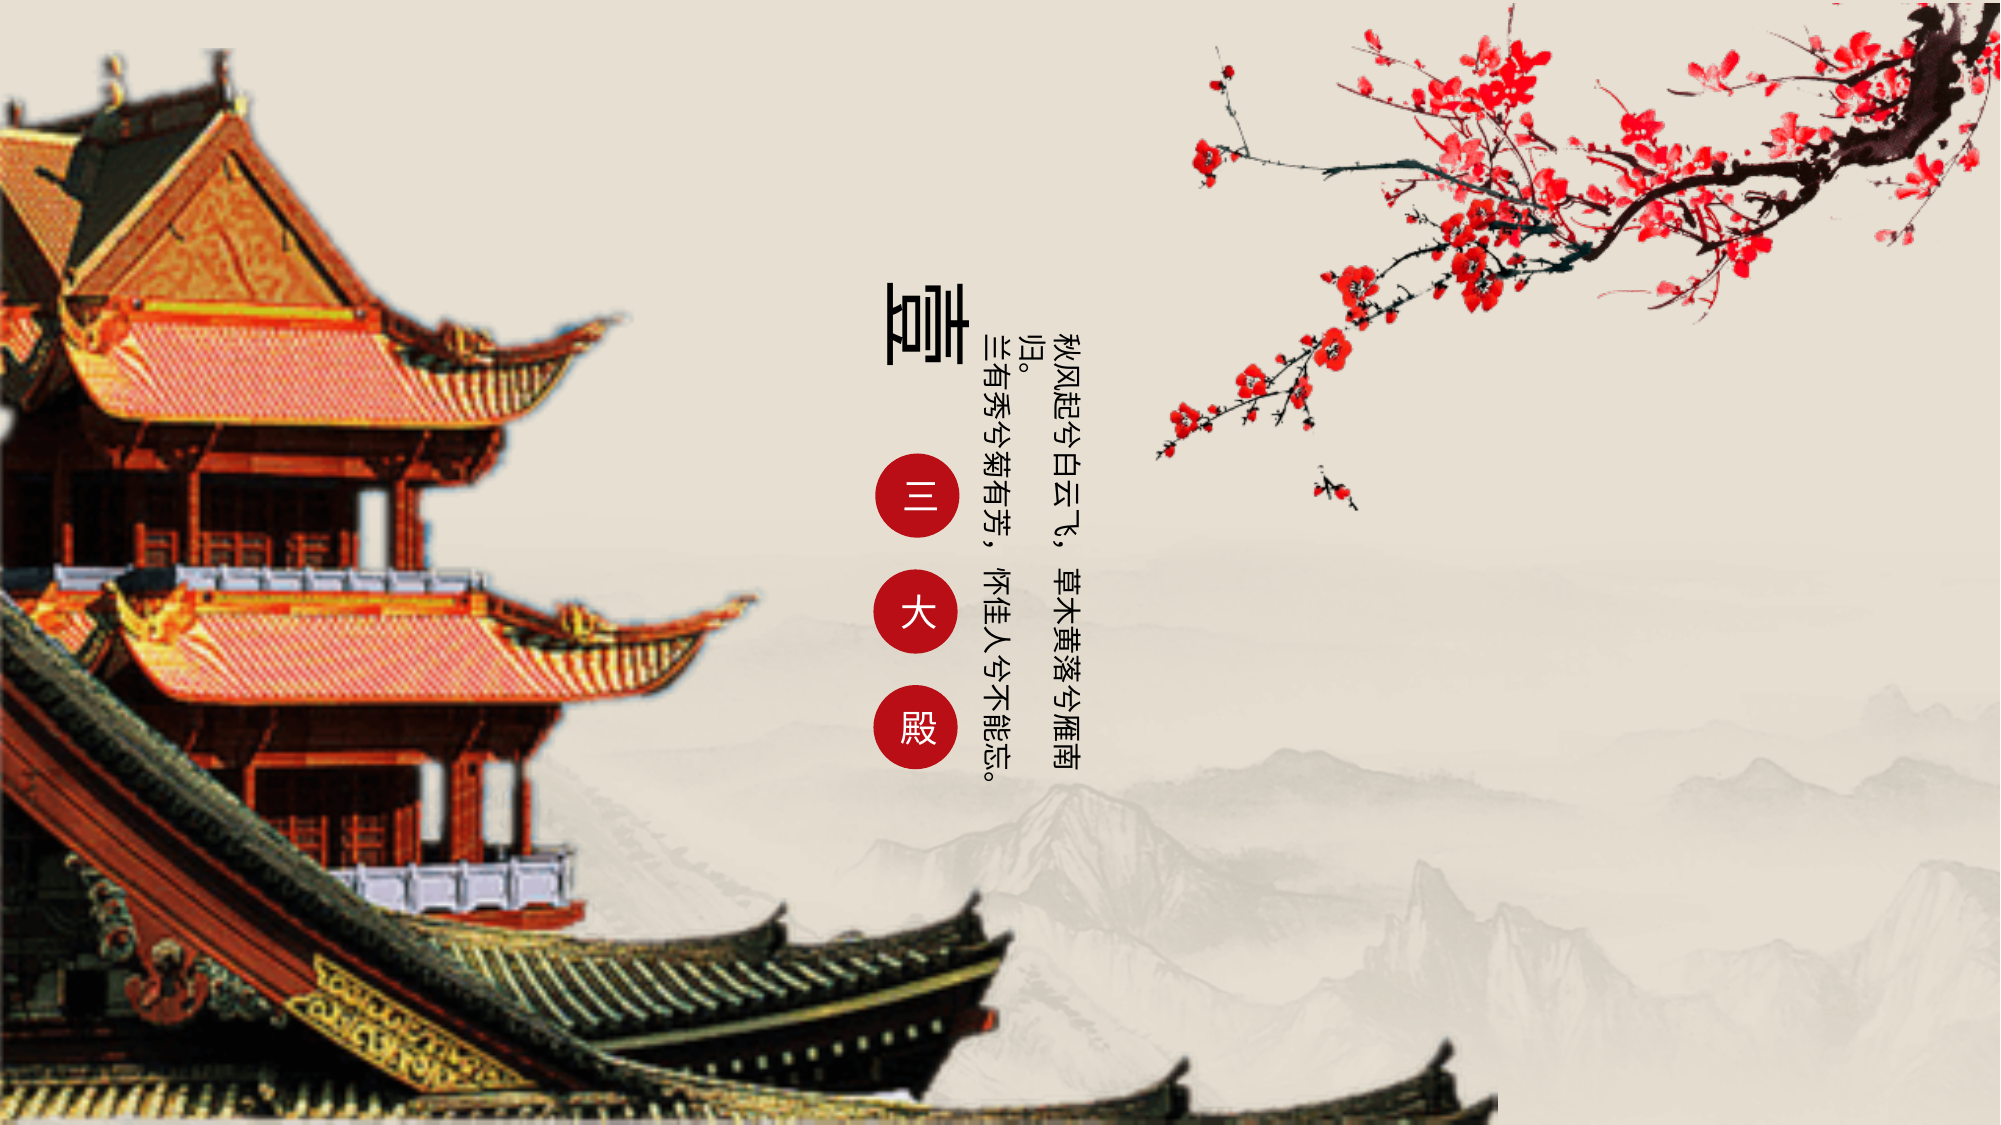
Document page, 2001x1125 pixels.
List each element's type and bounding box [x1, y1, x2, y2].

picture [0, 0, 2000, 1125]
text_box [850, 264, 1093, 810]
